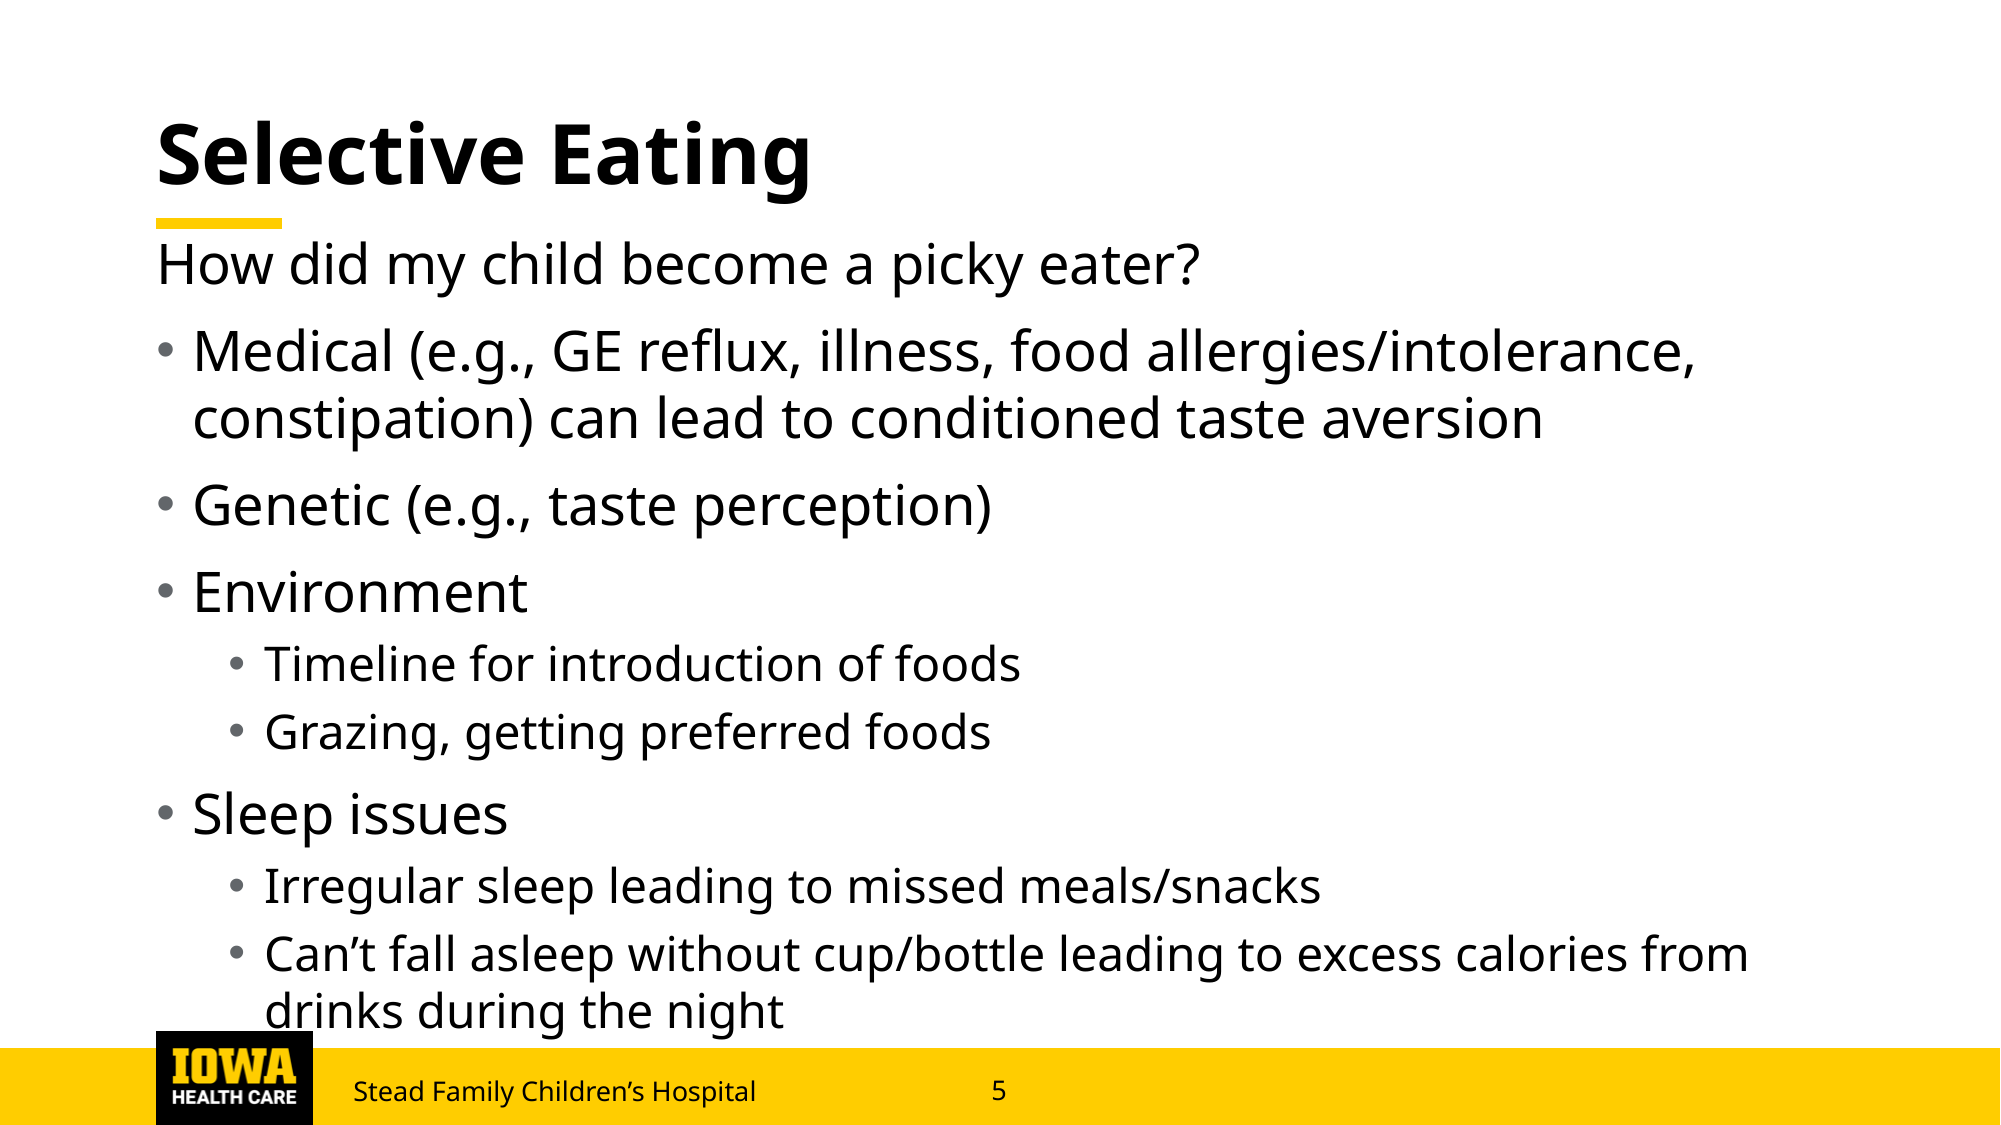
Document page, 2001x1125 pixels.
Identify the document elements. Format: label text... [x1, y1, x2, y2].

title Selective Eating [156, 86, 1844, 228]
picture [156, 1039, 313, 1125]
list How did my child become a picky eater? Medical (e.g., GE reflux, illness, food allergies/intolerance, constipation) can lead to conditioned taste aversion Genetic (e.g., taste perception) Environment Timeline for introduction of foods Grazing, getting preferred foods Sleep issues Irregular sleep leading to missed meals/snacks Can’t fall asleep without cup/bottle leading to excess calories from drinks during the night [156, 228, 1847, 1039]
